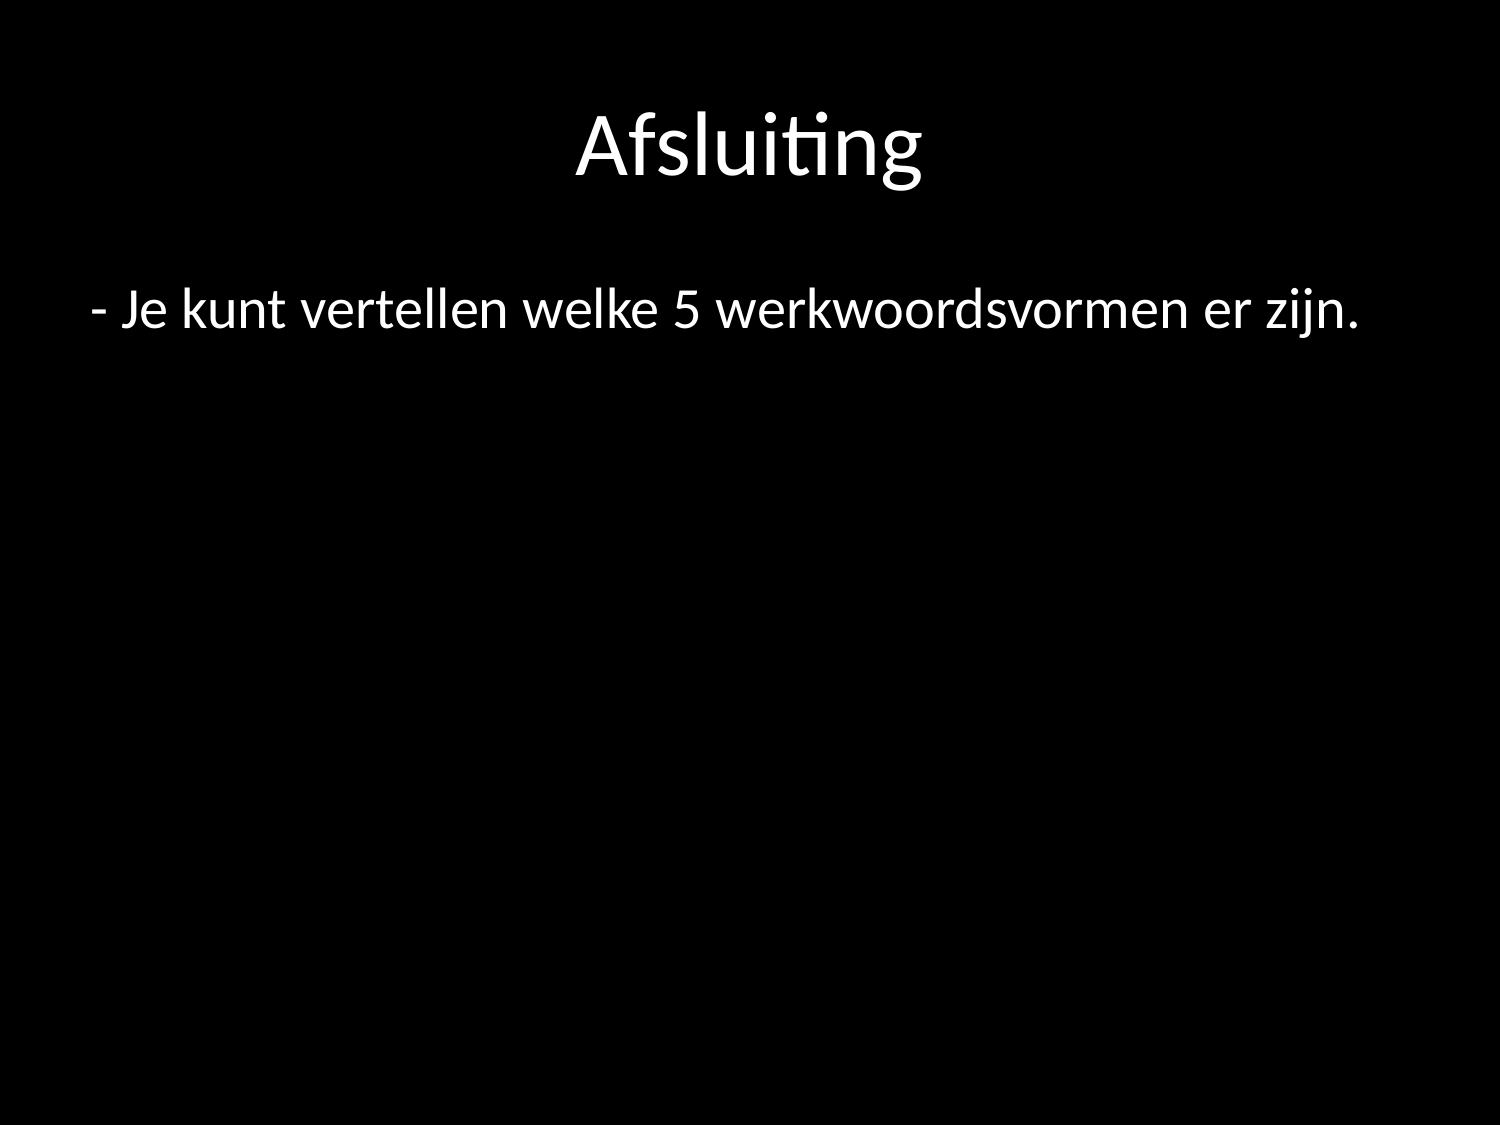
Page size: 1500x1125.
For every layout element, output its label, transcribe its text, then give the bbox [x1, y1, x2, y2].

list - Je kunt vertellen welke 5 werkwoordsvormen er zijn. [75, 262, 1425, 1005]
title Afsluiting [75, 45, 1425, 233]
